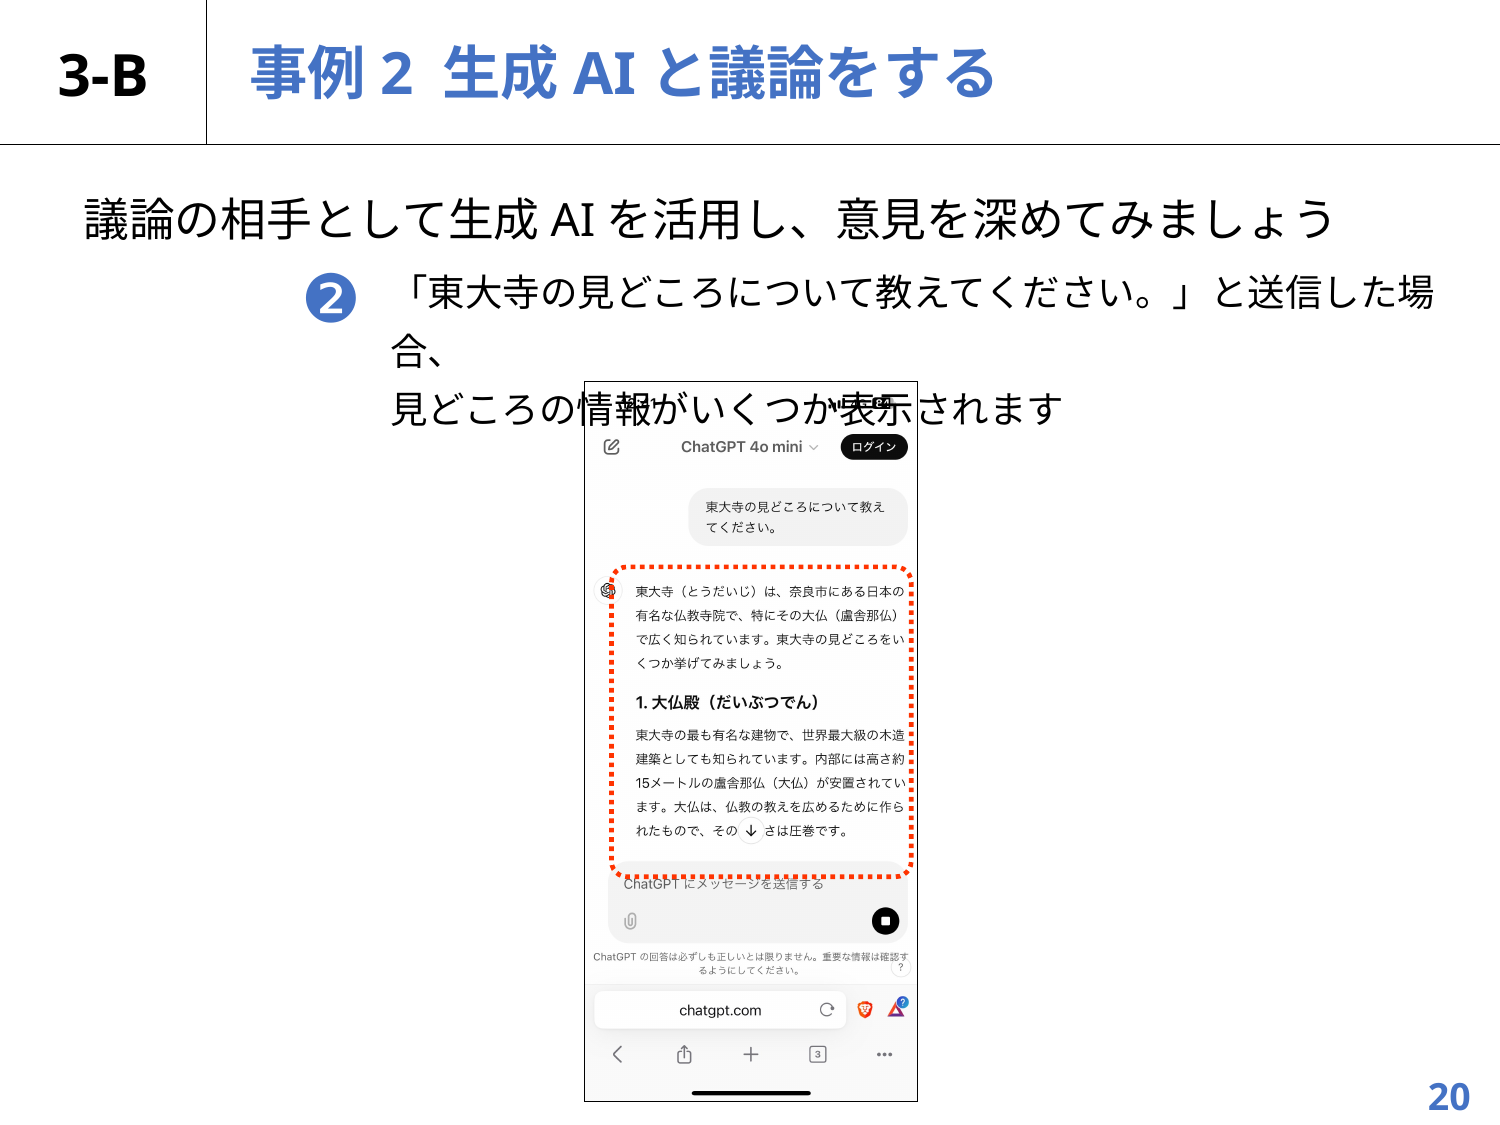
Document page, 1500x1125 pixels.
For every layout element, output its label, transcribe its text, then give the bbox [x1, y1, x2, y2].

picture [584, 381, 918, 1102]
text_box 20 [1402, 1065, 1497, 1125]
text_box 事例2 生成AIと議論をする [230, 24, 1459, 119]
text_box ❷ [286, 248, 364, 343]
text_box 議論の相手として生成AIを活用し、意見を深めてみましょう [68, 166, 1432, 248]
title 3-B [0, 0, 207, 147]
text_box 「東大寺の見どころについて教えてください。」と送信した場合、 見どころの情報がいくつか表示されます [375, 248, 1459, 497]
